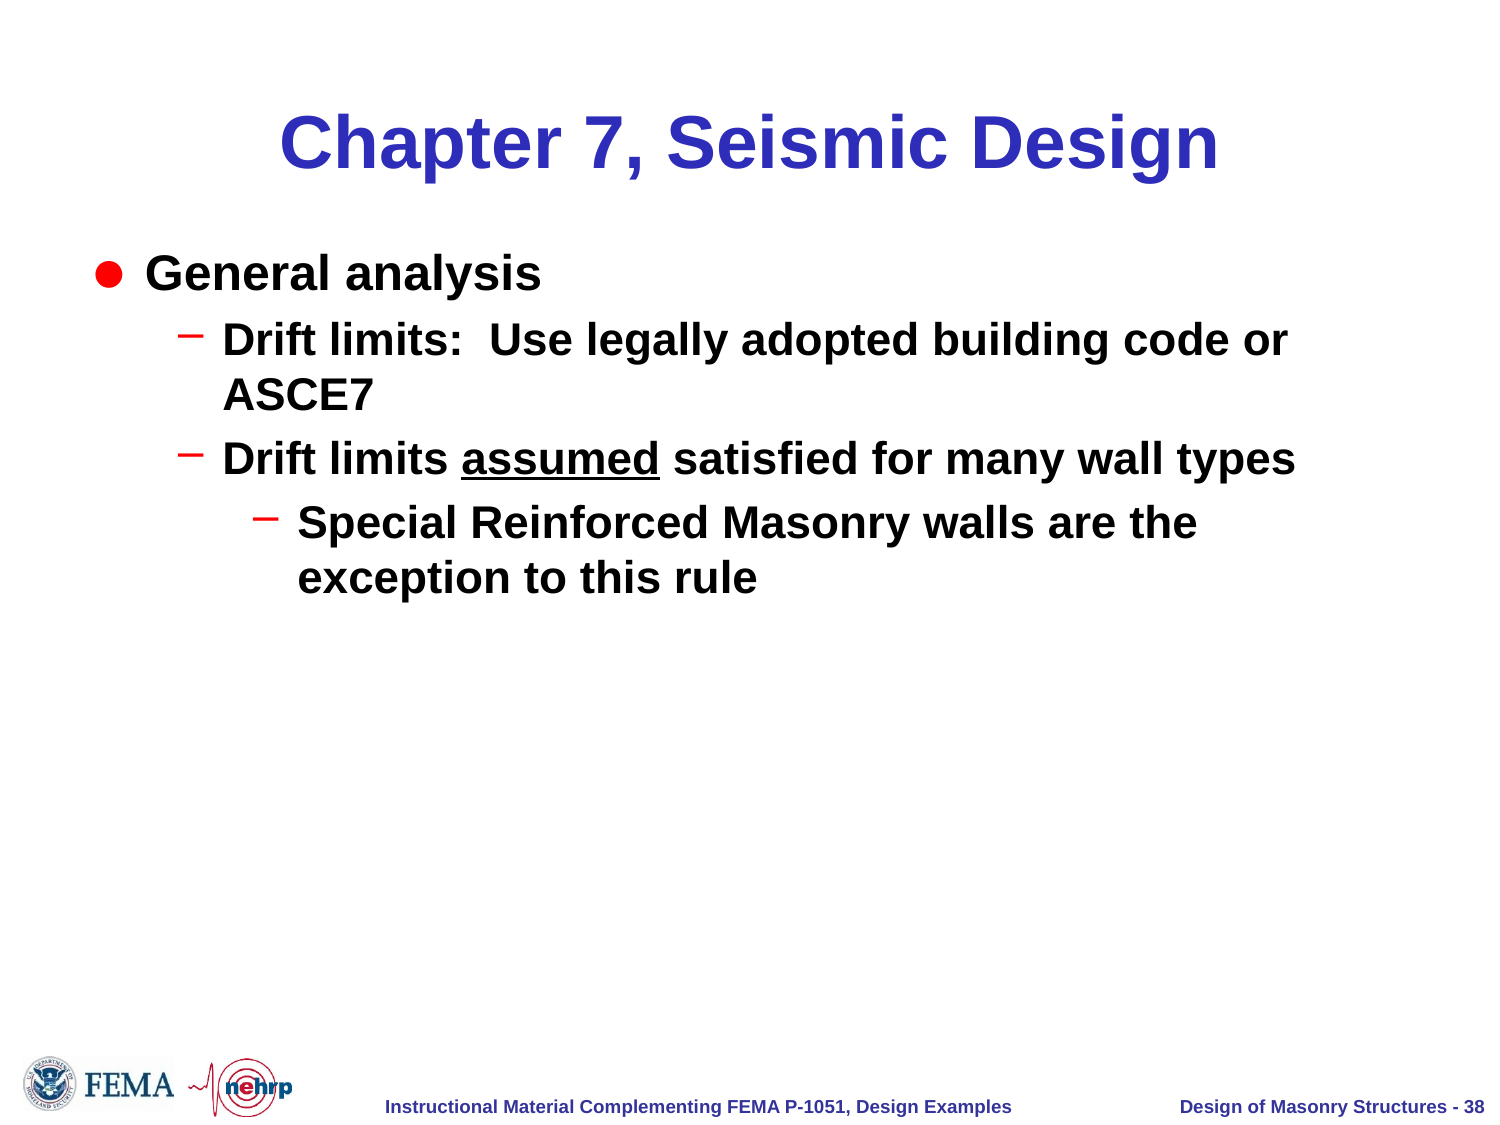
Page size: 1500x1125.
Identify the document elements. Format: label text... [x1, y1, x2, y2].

footer Instructional Material Complementing FEMA P-1051, Design Examples [337, 1087, 1042, 1125]
slide_number Design of Masonry Structures - 38 [1042, 1077, 1500, 1125]
list General analysis Drift limits: Use legally adopted building code or ASCE7 Drift limits assumed satisfied for many wall types Special Reinforced Masonry walls are the exception to this rule [75, 233, 1425, 976]
title Chapter 7, Seismic Design [75, 45, 1425, 233]
picture [188, 1058, 292, 1117]
picture [23, 1056, 174, 1111]
